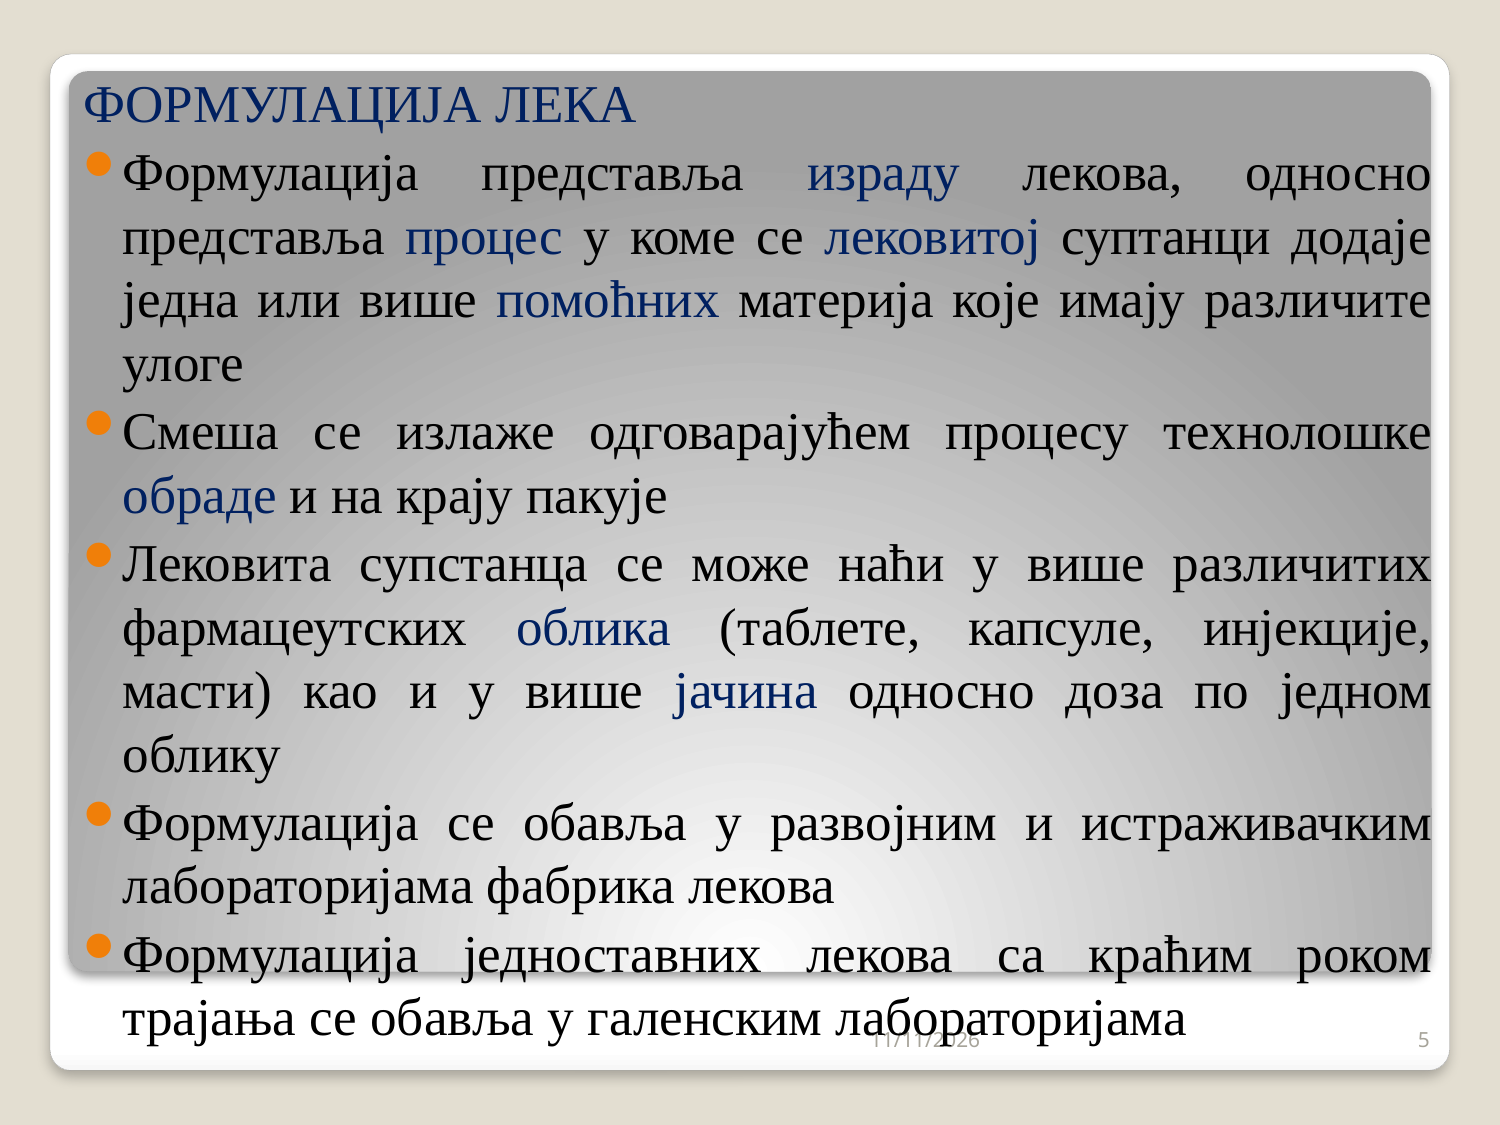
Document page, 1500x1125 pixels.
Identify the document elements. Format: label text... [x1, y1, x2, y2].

slide_number 5 [1369, 1002, 1445, 1063]
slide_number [619, 1002, 995, 1063]
list ФОРМУЛАЦИЈА ЛЕКА Формулација представља израду лекова, односно представља процес у коме се лековитој суптанци додаје једна или више помоћних материја које имају различите улоге Смеша се излаже одговарајућем процесу технолошке обраде и на крају пакује Лековита супстанца се може наћи у више различитих фармацеутских облика (таблете, капсуле, инјекције, масти) као и у више јачина односно доза по једном облику Формулација се обавља у развојним и истраживачким лабораторијама фабрика лекова Формулација једноставних лекова са краћим роком трајања се обавља у галенским лабораторијама [53, 54, 1447, 1059]
